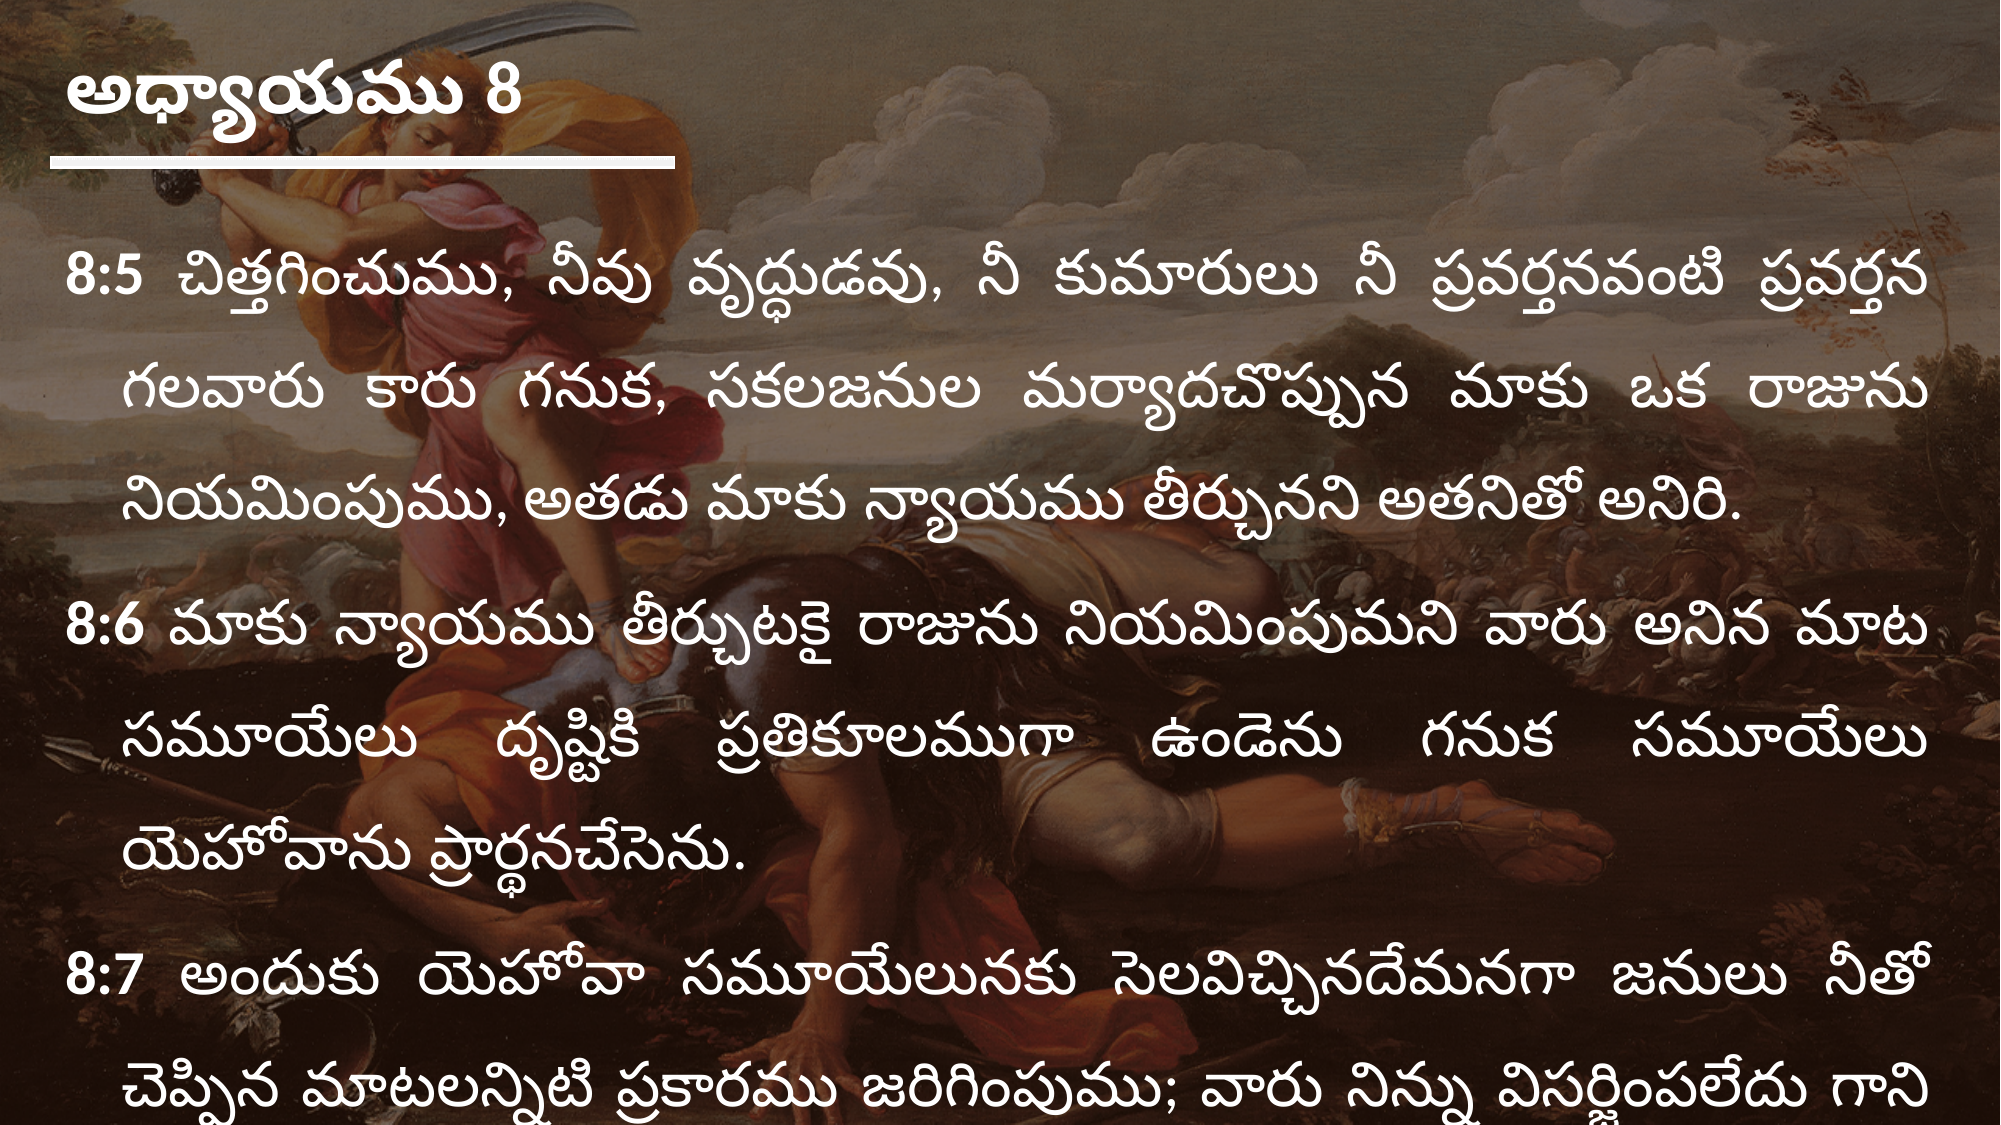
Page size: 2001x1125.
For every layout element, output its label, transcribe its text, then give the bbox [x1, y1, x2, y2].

picture [0, 0, 2000, 1125]
title అధ్యాయము 8 [50, 0, 1925, 167]
list 8:5 చిత్తగించుము, నీవు వృద్ధుడవు, నీ కుమారులు నీ ప్రవర్తనవంటి ప్రవర్తన గలవారు కారు గనుక, సకలజనుల మర్యాదచొప్పున మాకు ఒక రాజును నియమింపుము, అతడు మాకు న్యాయము తీర్చునని అతనితో అనిరి. 8:6 మాకు న్యాయము తీర్చుటకై రాజును నియమింపుమని వారు అనిన మాట సమూయేలు దృష్టికి ప్రతికూలముగా ఉండెను గనుక సమూయేలు యెహోవాను ప్రార్థనచేసెను. 8:7 అందుకు యెహోవా సమూయేలునకు సెలవిచ్చినదేమనగా జనులు నీతో చెప్పిన మాటలన్నిటి ప్రకారము జరిగింపుము; వారు నిన్ను విసర్జింపలేదు గాని తమ్మును ఏలకుండ నన్నే విసర్జించియున్నారు. [50, 187, 1946, 1063]
